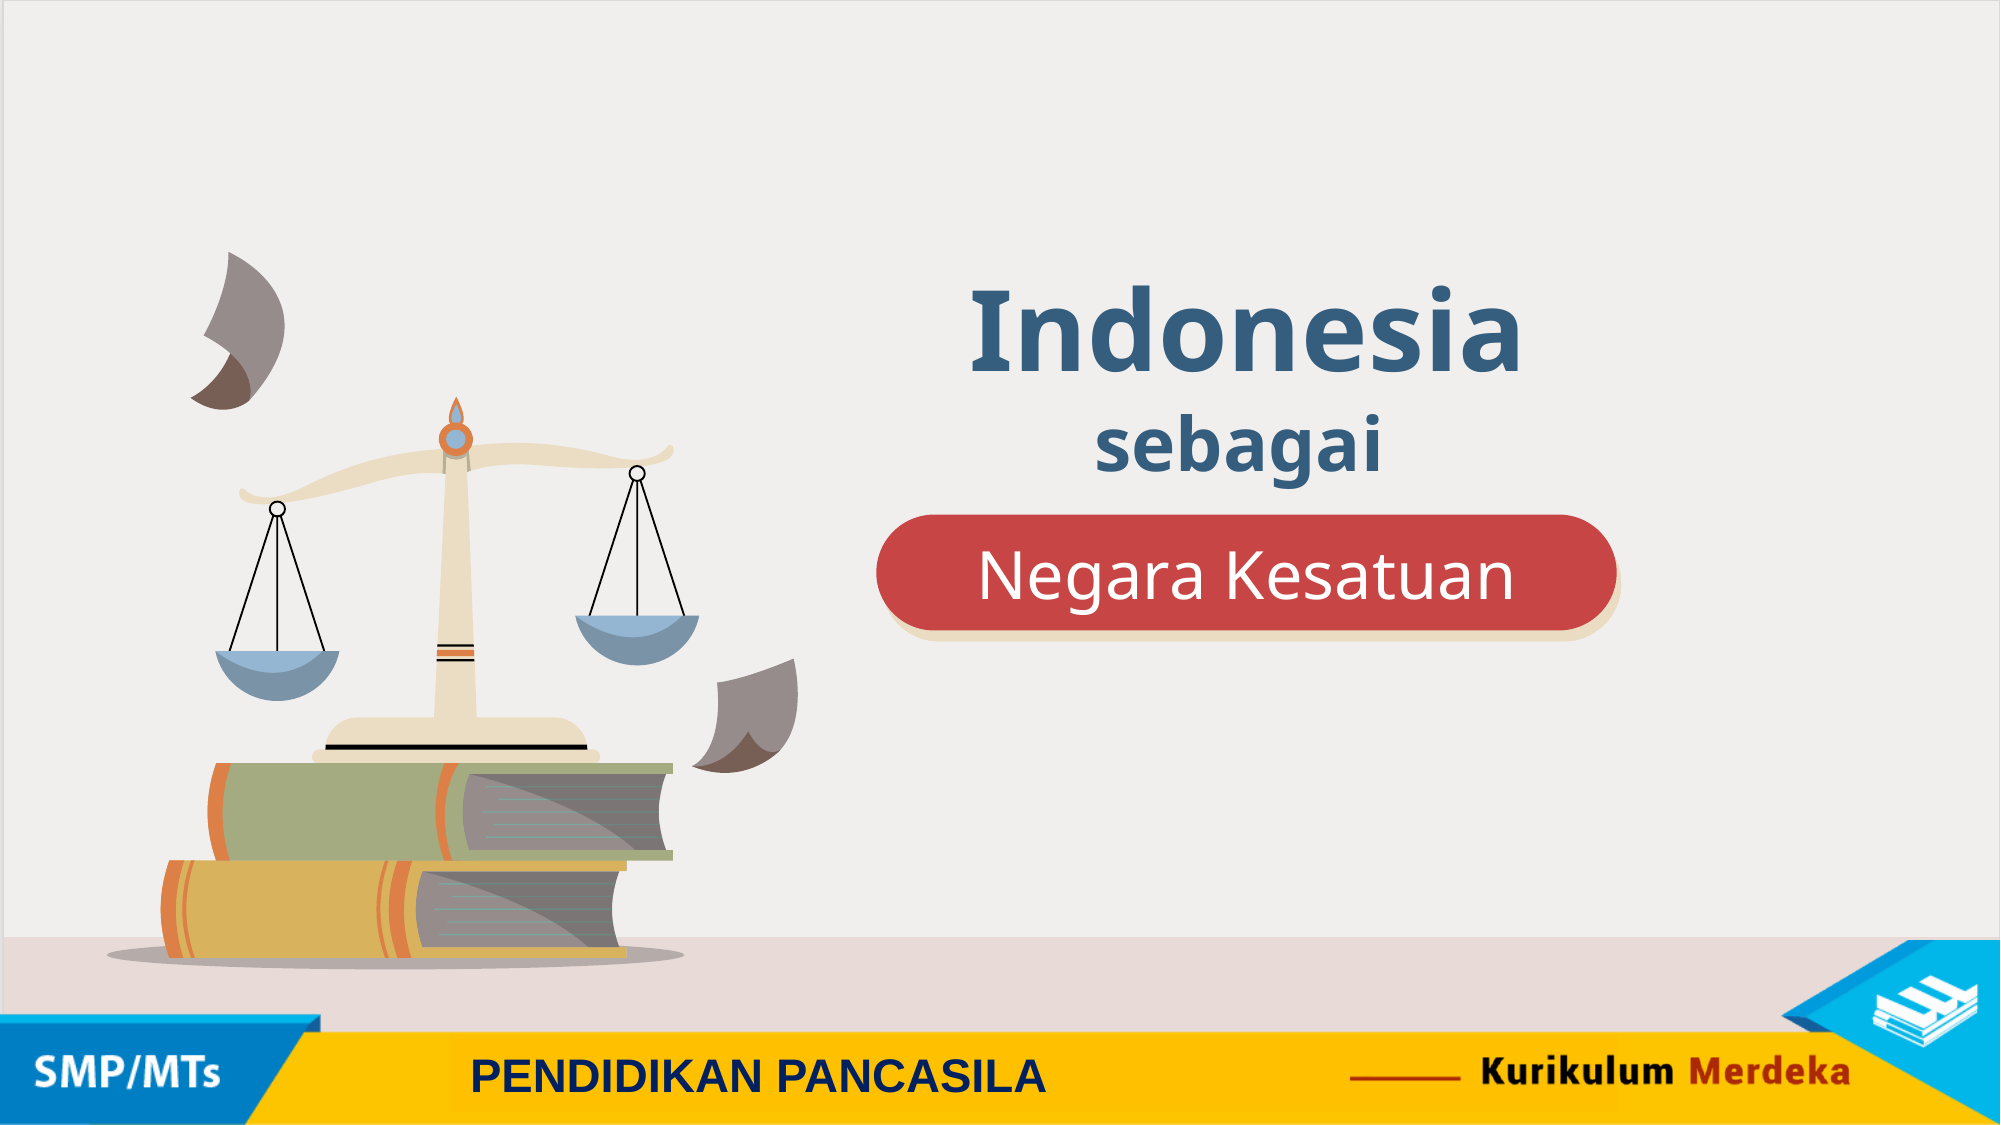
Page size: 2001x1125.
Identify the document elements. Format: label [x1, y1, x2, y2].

text_box [0, 940, 2000, 1125]
text_box [106, 251, 810, 970]
picture [0, 0, 2000, 940]
